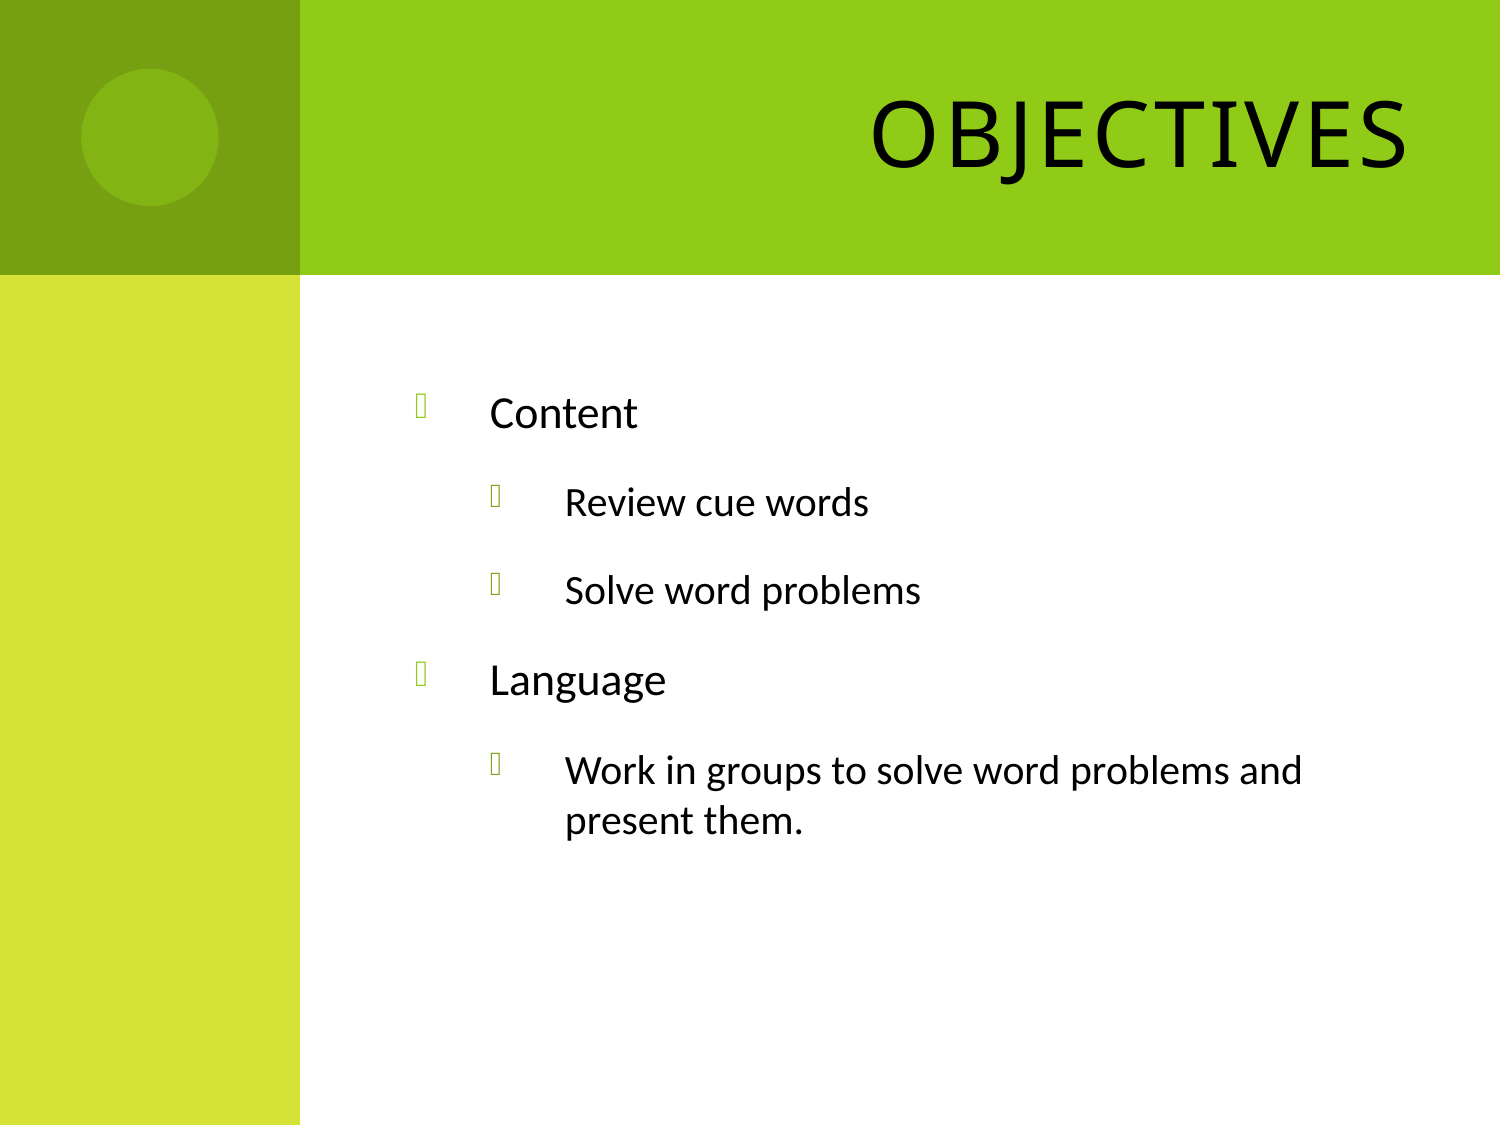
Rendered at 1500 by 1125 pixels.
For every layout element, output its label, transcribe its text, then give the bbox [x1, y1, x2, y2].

title Objectives [399, 37, 1425, 225]
list Content Review cue words Solve word problems Language Work in groups to solve word problems and present them. [399, 375, 1425, 1005]
